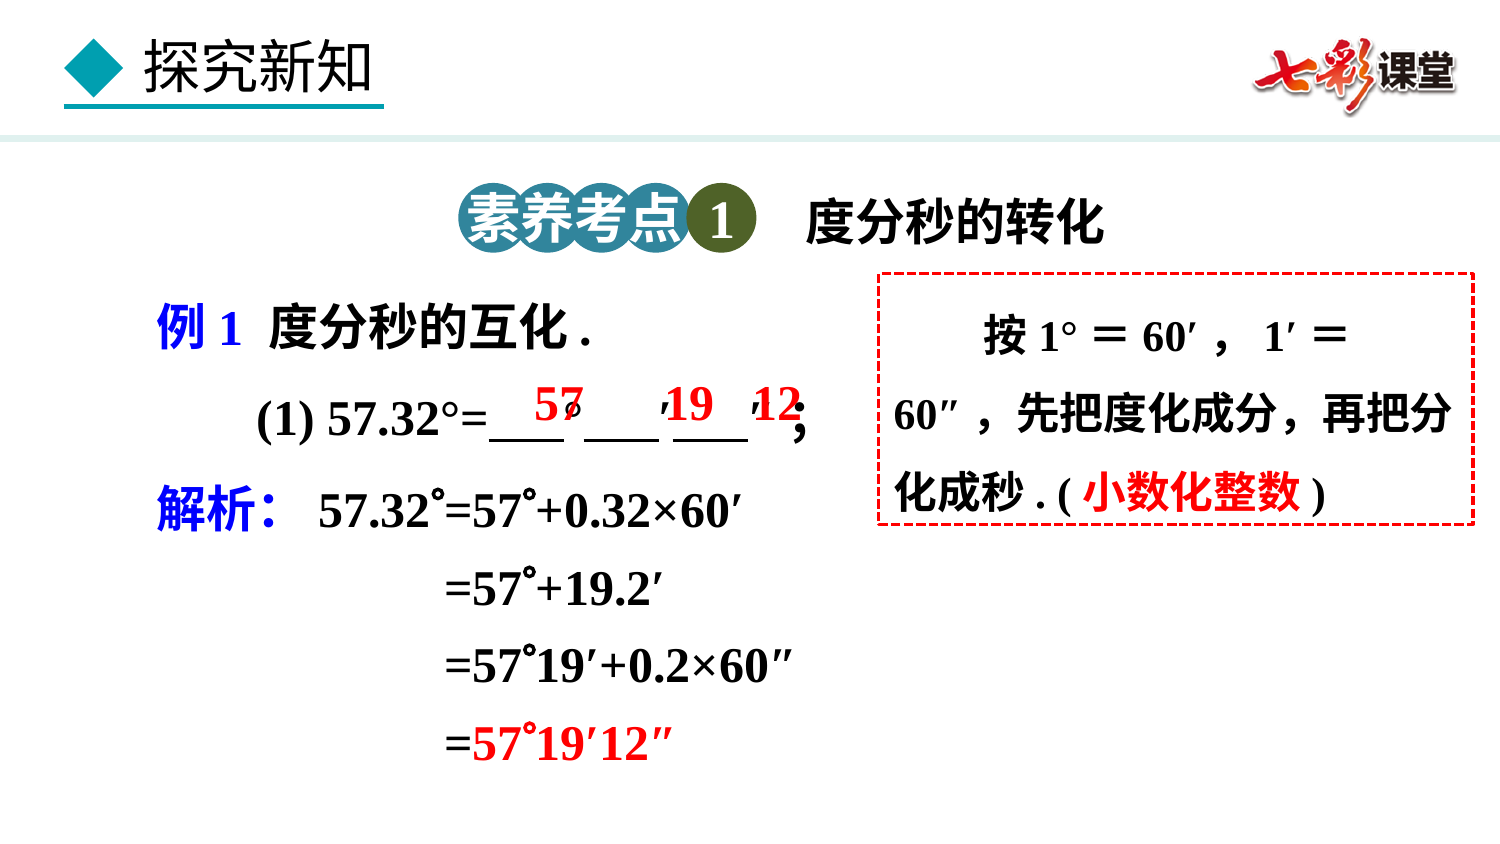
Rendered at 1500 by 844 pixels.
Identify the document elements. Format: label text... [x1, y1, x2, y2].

text_box 解析：57.32=57+0.32×60′ =57+19.2′ =5719′+0.2×60″ =5719′12″ [141, 451, 1154, 779]
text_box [451, 177, 1210, 259]
picture [1249, 32, 1461, 118]
text_box 按1°＝60′，1′＝60″，先把度化成分，再把分化成秒. (小数化整数) [878, 273, 1474, 525]
text_box 例1 度分秒的互化. (1) 57.32°= ° ′ ″； [141, 258, 923, 451]
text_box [520, 362, 835, 440]
